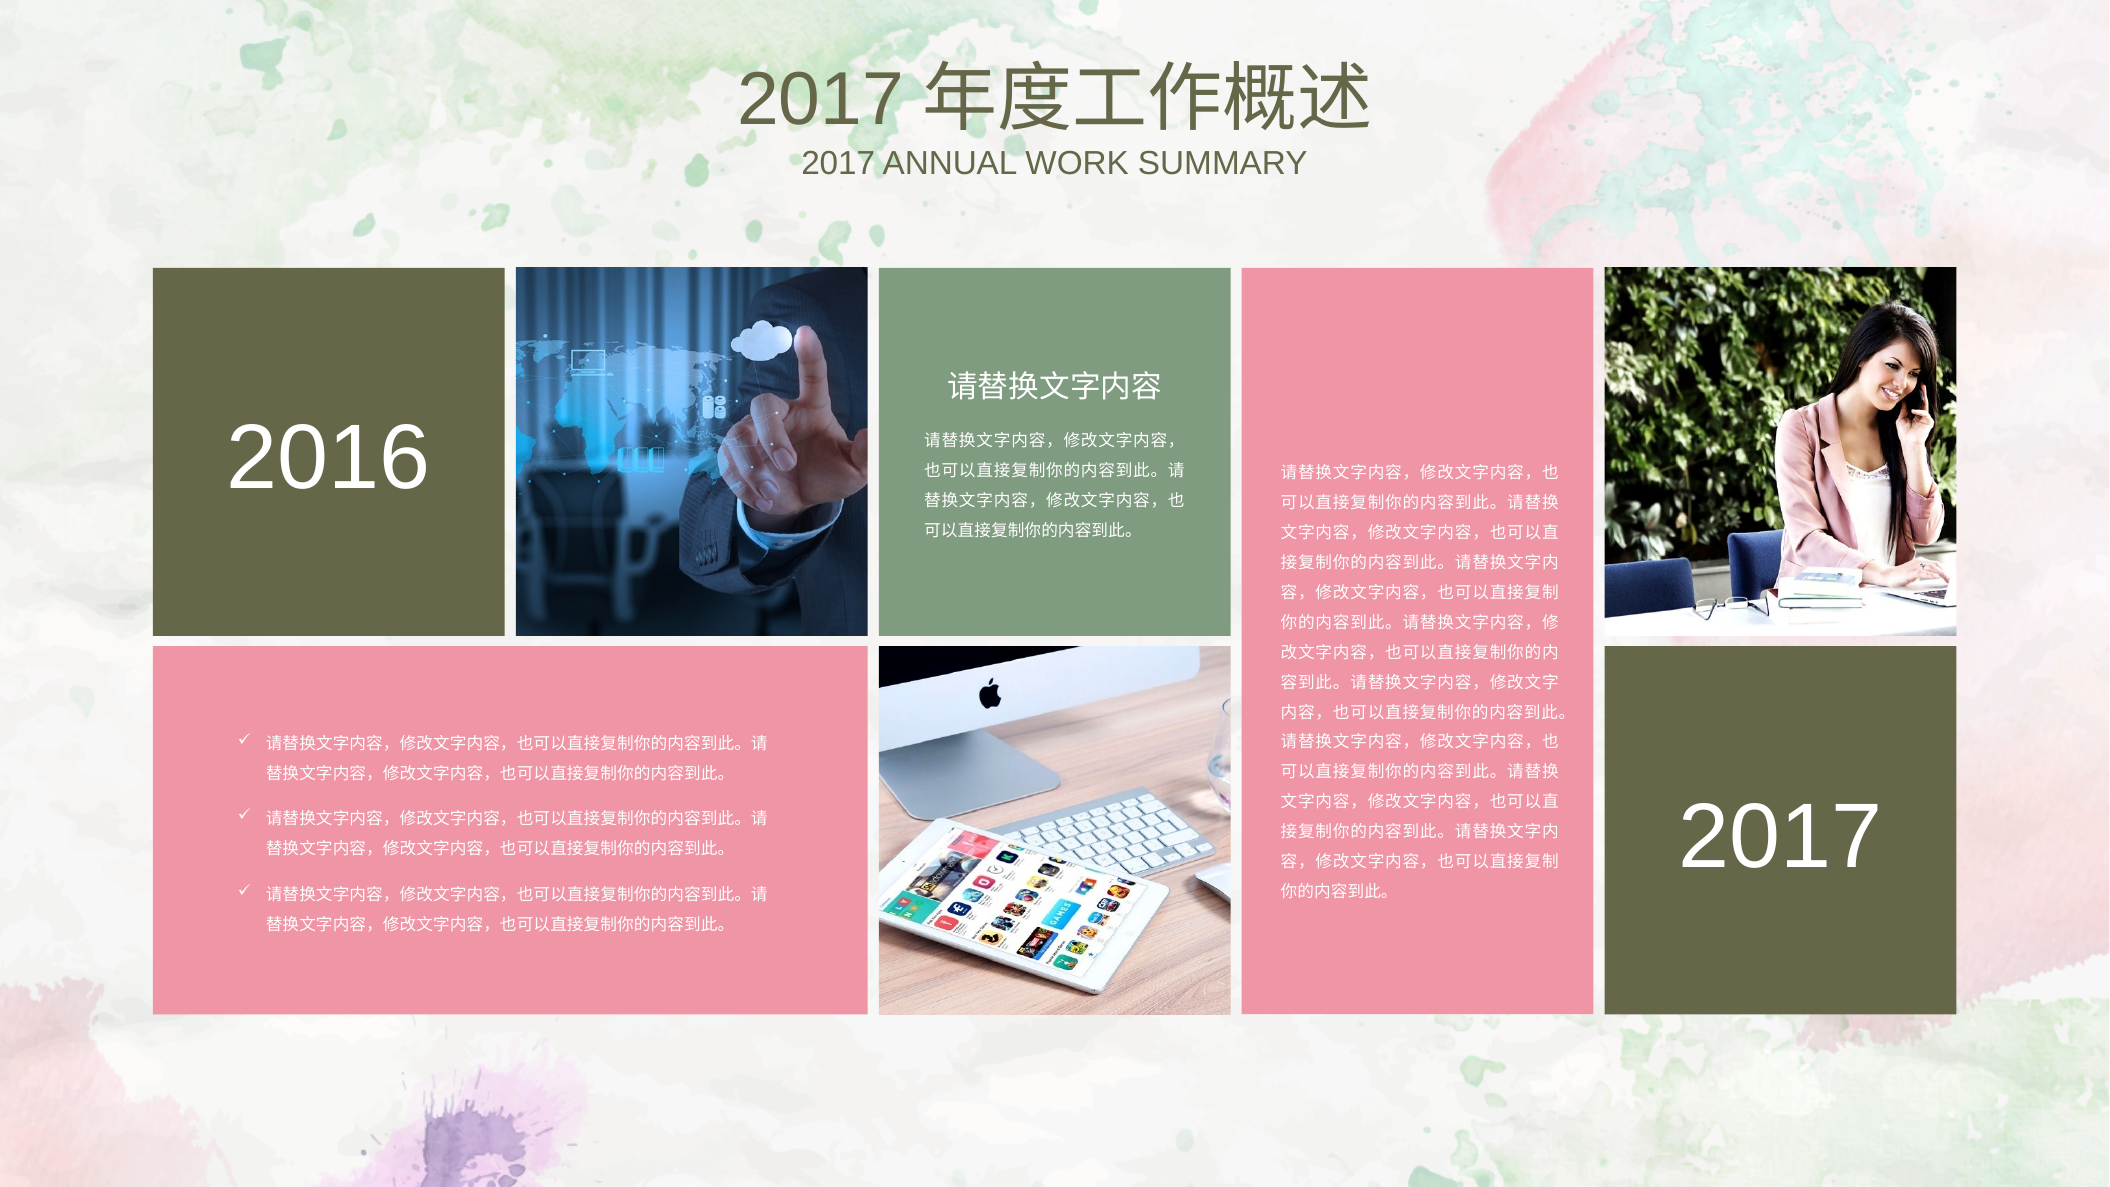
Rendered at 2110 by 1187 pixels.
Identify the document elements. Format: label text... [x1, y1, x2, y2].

text_box 2017 ANNUAL WORK SUMMARY [765, 141, 1344, 182]
text_box 2017 [1604, 645, 1957, 1015]
text_box [878, 267, 1232, 637]
text_box [152, 645, 869, 1015]
picture [0, 0, 2110, 1187]
text_box [1241, 267, 1594, 1015]
text_box 请替换文字内容，修改文字内容，也可以直接复制你的内容到此。请替换文字内容，修改文字内容，也可以直接复制你的内容到此。 请替换文字内容，修改文字内容，也可以直接复制你的内容到此。请替换文字内容，修改文字内容，也可以直接复制你的内容到此。 请替换文字内容，修改文字内容，也可以直接复制你的内容到此。请替换文字内容，修改文字内容，也可以直接复制你的内容到此。 [237, 722, 775, 934]
text_box 2017年度工作概述 [703, 49, 1407, 140]
text_box 请替换文字内容，修改文字内容，也可以直接复制你的内容到此。请替换文字内容，修改文字内容，也可以直接复制你的内容到此。 [924, 420, 1186, 541]
text_box 请替换文字内容 [924, 366, 1186, 404]
text_box [515, 267, 869, 637]
text_box 2016 [152, 267, 506, 637]
text_box 请替换文字内容，修改文字内容，也可以直接复制你的内容到此。请替换文字内容，修改文字内容，也可以直接复制你的内容到此。请替换文字内容，修改文字内容，也可以直接复制你的内容到此。请替换文字内容，修改文字内容，也可以直接复制你的内容到此。请替换文字内容，修改文字内容，也可以直接复制你的内容到此。请替换文字内容，修改文字内容，也可以直接复制你的内容到此。请替换文字内容，修改文字内容，也可以直接复制你的内容到此。请替换文字内容，修改文字内容，也可以直接复制你的内容到此。 [1280, 451, 1560, 902]
text_box [1604, 267, 1957, 637]
text_box [878, 645, 1232, 1015]
